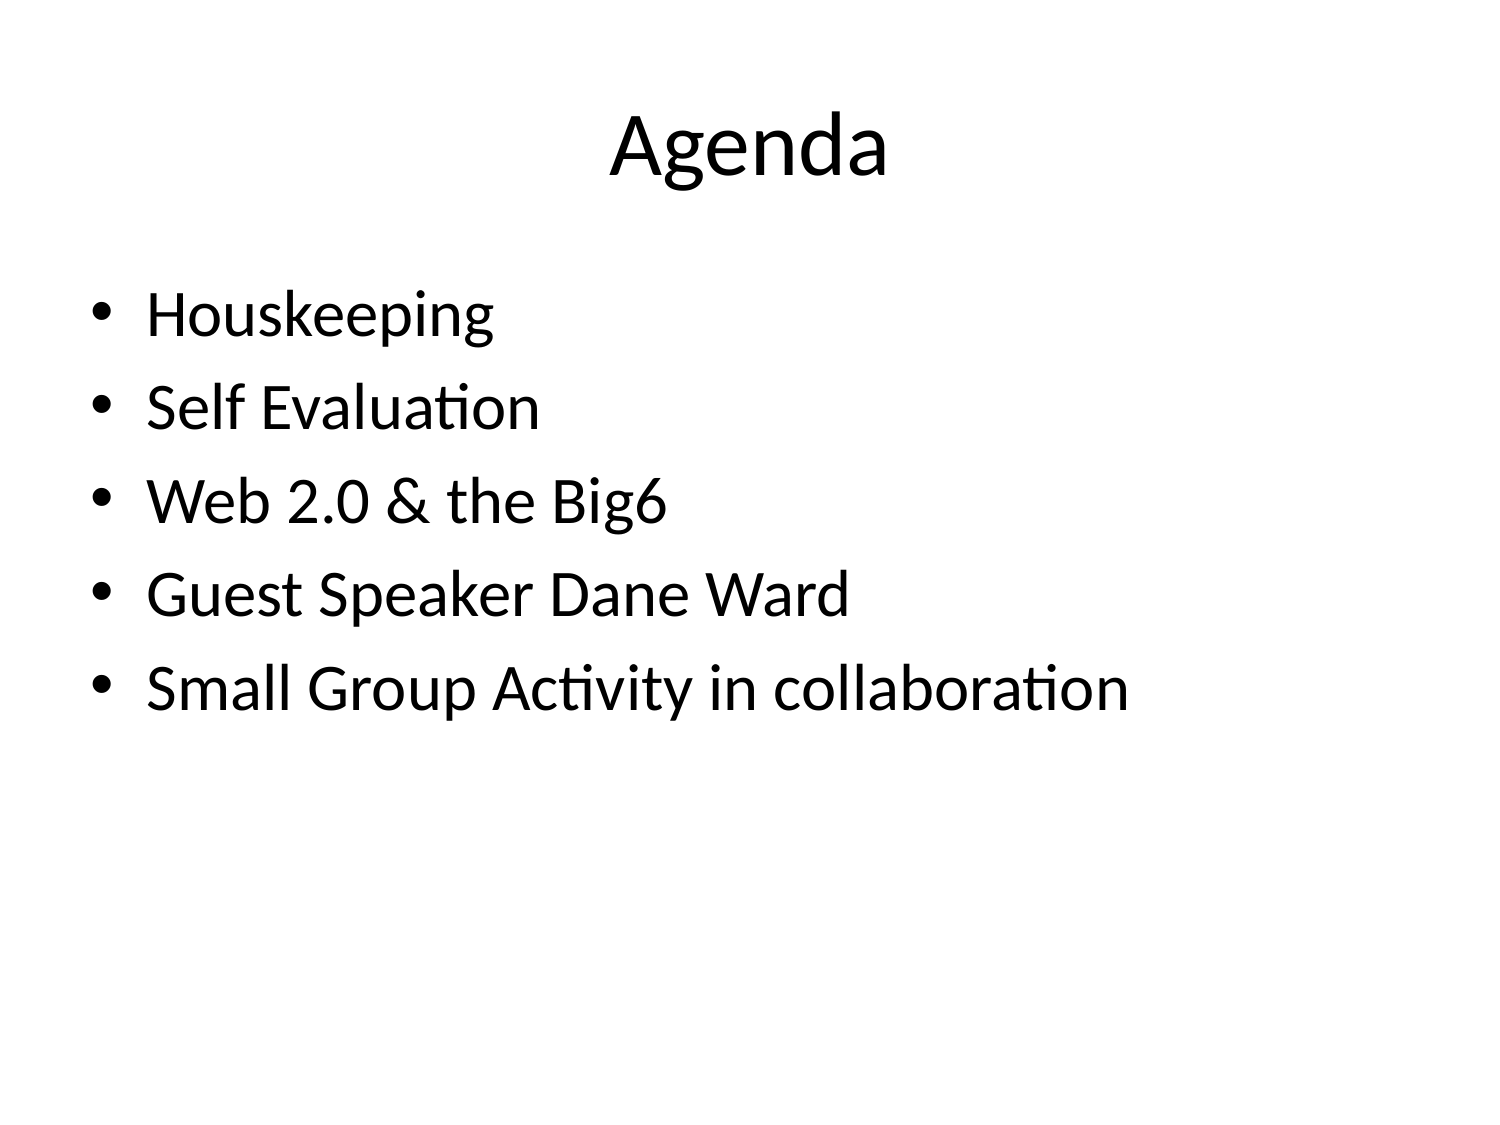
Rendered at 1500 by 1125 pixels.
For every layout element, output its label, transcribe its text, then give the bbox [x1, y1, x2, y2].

list Houskeeping Self Evaluation Web 2.0 & the Big6 Guest Speaker Dane Ward Small Group Activity in collaboration [75, 262, 1425, 1005]
title Agenda [75, 45, 1425, 233]
